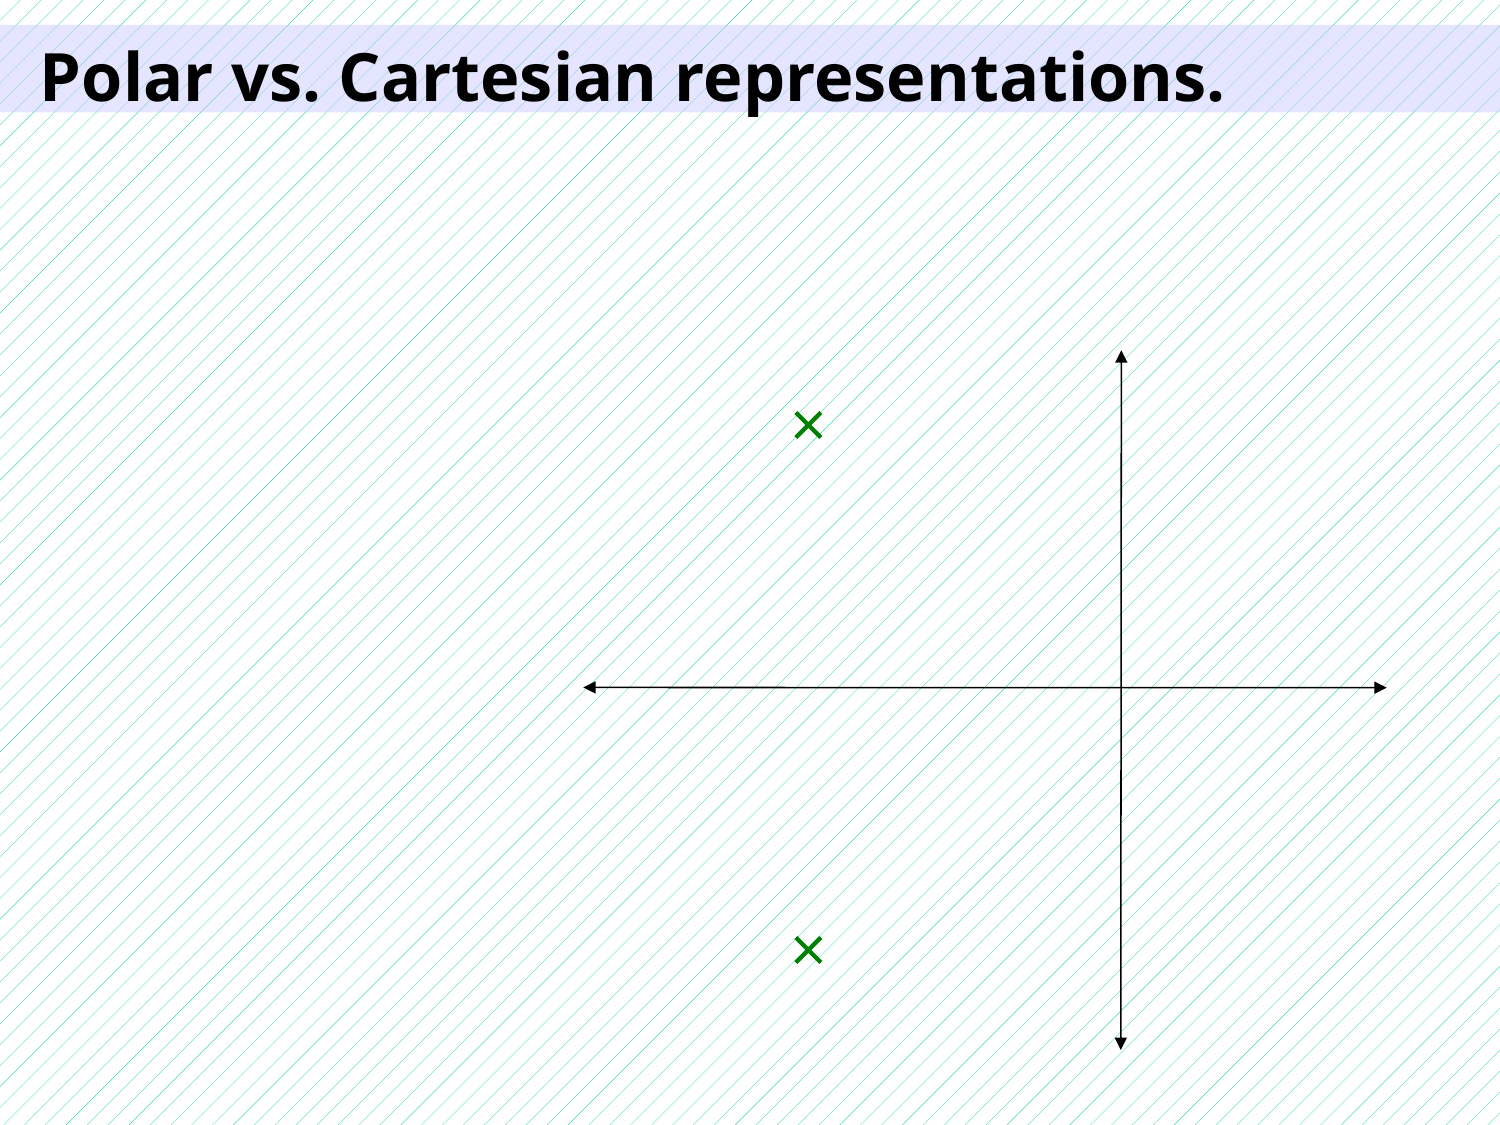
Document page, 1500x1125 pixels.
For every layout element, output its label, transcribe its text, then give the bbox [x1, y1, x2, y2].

text_box [1115, 350, 1128, 687]
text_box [795, 937, 822, 963]
title Polar vs. Cartesian representations. [24, 24, 1476, 126]
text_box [795, 412, 822, 438]
text_box [583, 681, 1387, 694]
text_box [1114, 688, 1128, 1051]
